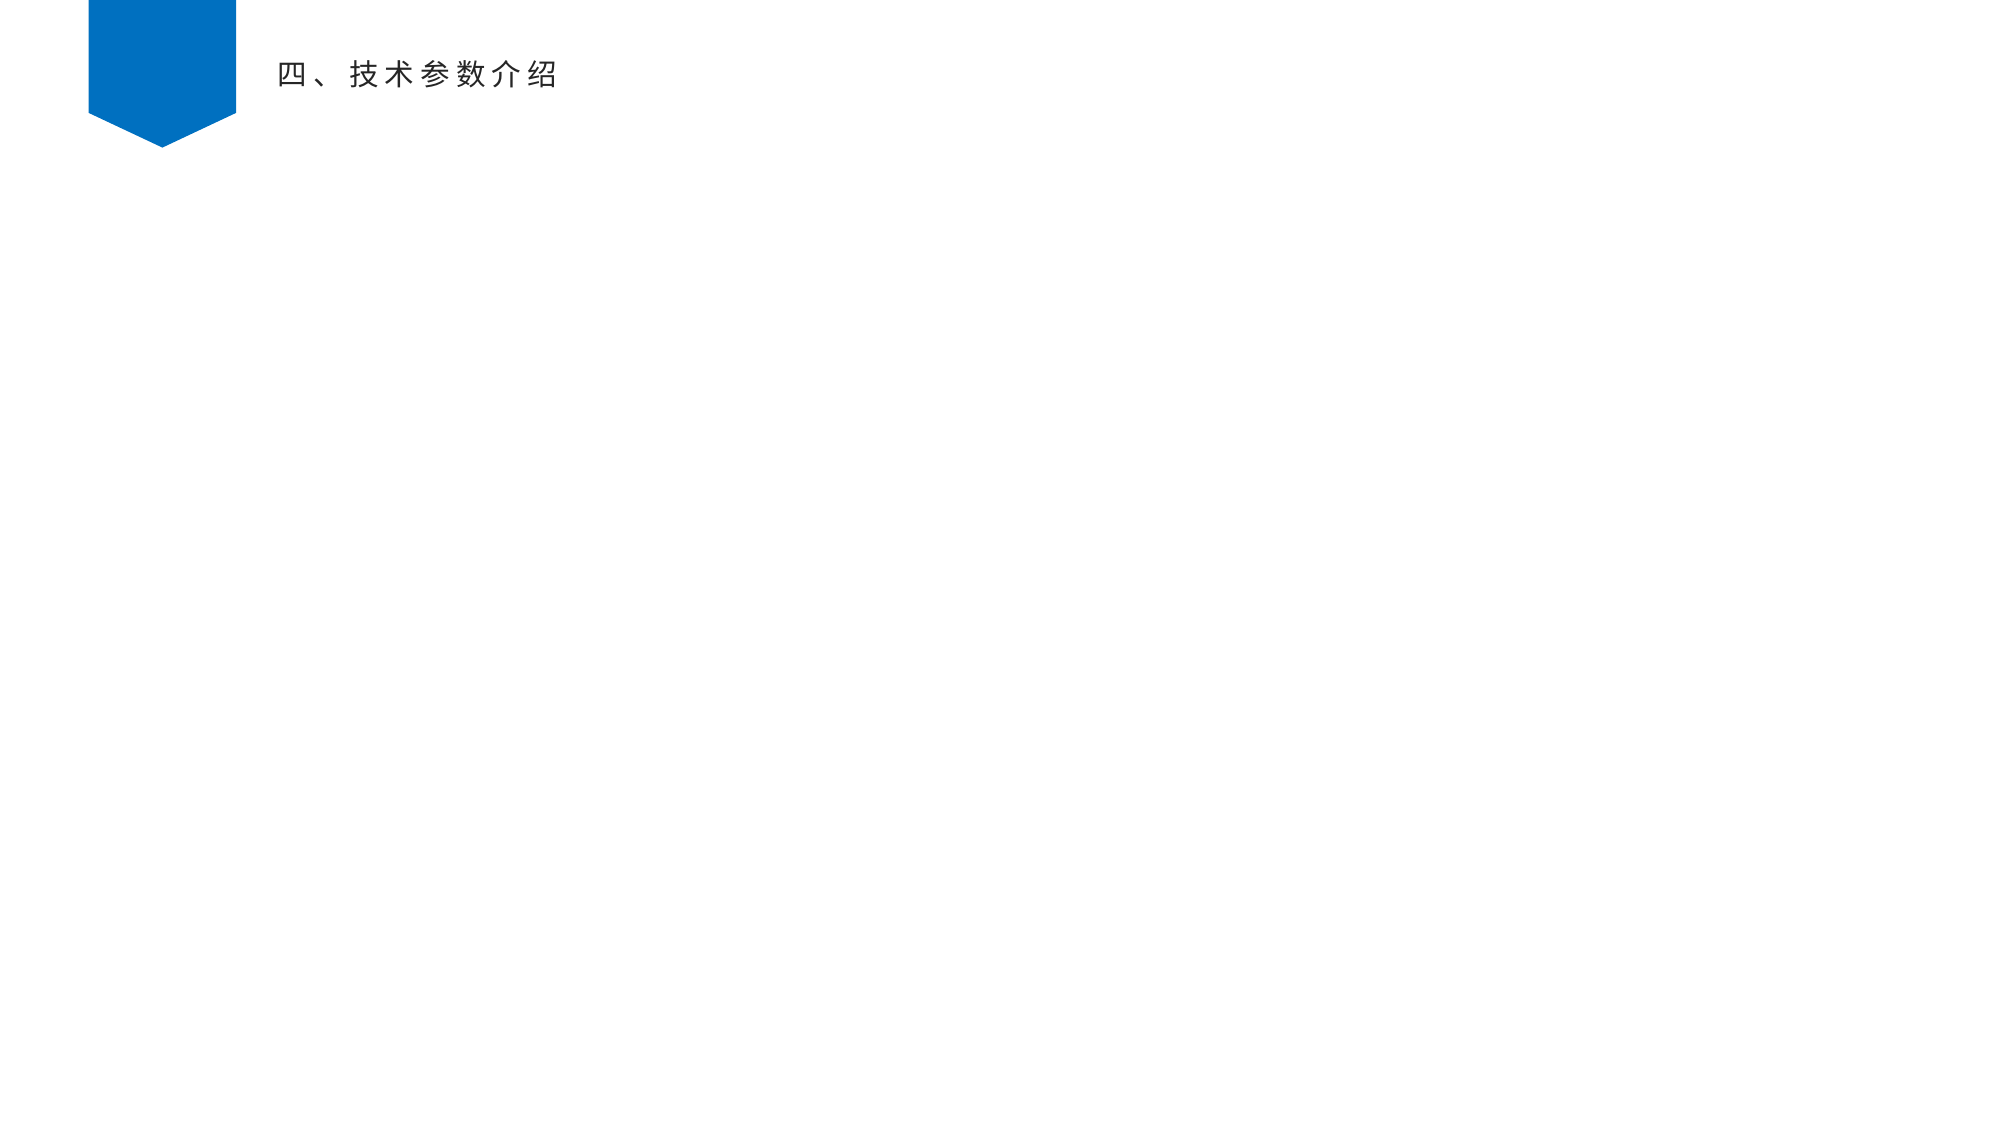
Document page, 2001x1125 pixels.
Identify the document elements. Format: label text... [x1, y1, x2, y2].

text_box [87, 0, 238, 149]
title 四、技术参数介绍 [262, 15, 1940, 132]
